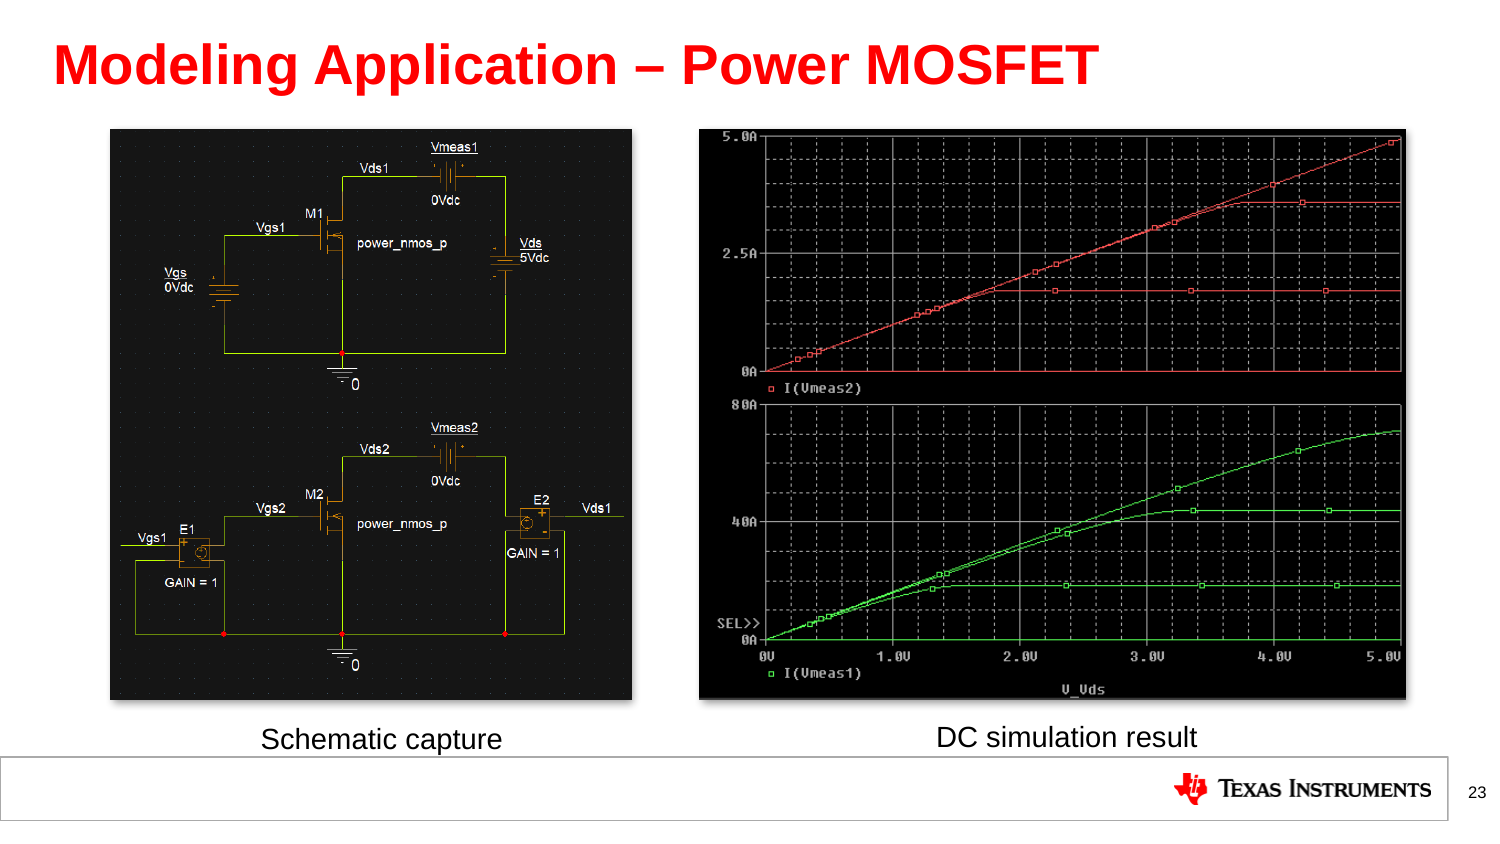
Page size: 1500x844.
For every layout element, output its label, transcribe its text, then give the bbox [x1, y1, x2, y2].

picture [699, 128, 1407, 701]
text_box DC simulation result [921, 710, 1213, 761]
picture [1174, 801, 1431, 805]
picture [110, 128, 632, 701]
title Modeling Application – Power MOSFET [37, 17, 1426, 119]
text_box Schematic capture [245, 712, 519, 763]
slide_number 23 [1151, 774, 1500, 801]
